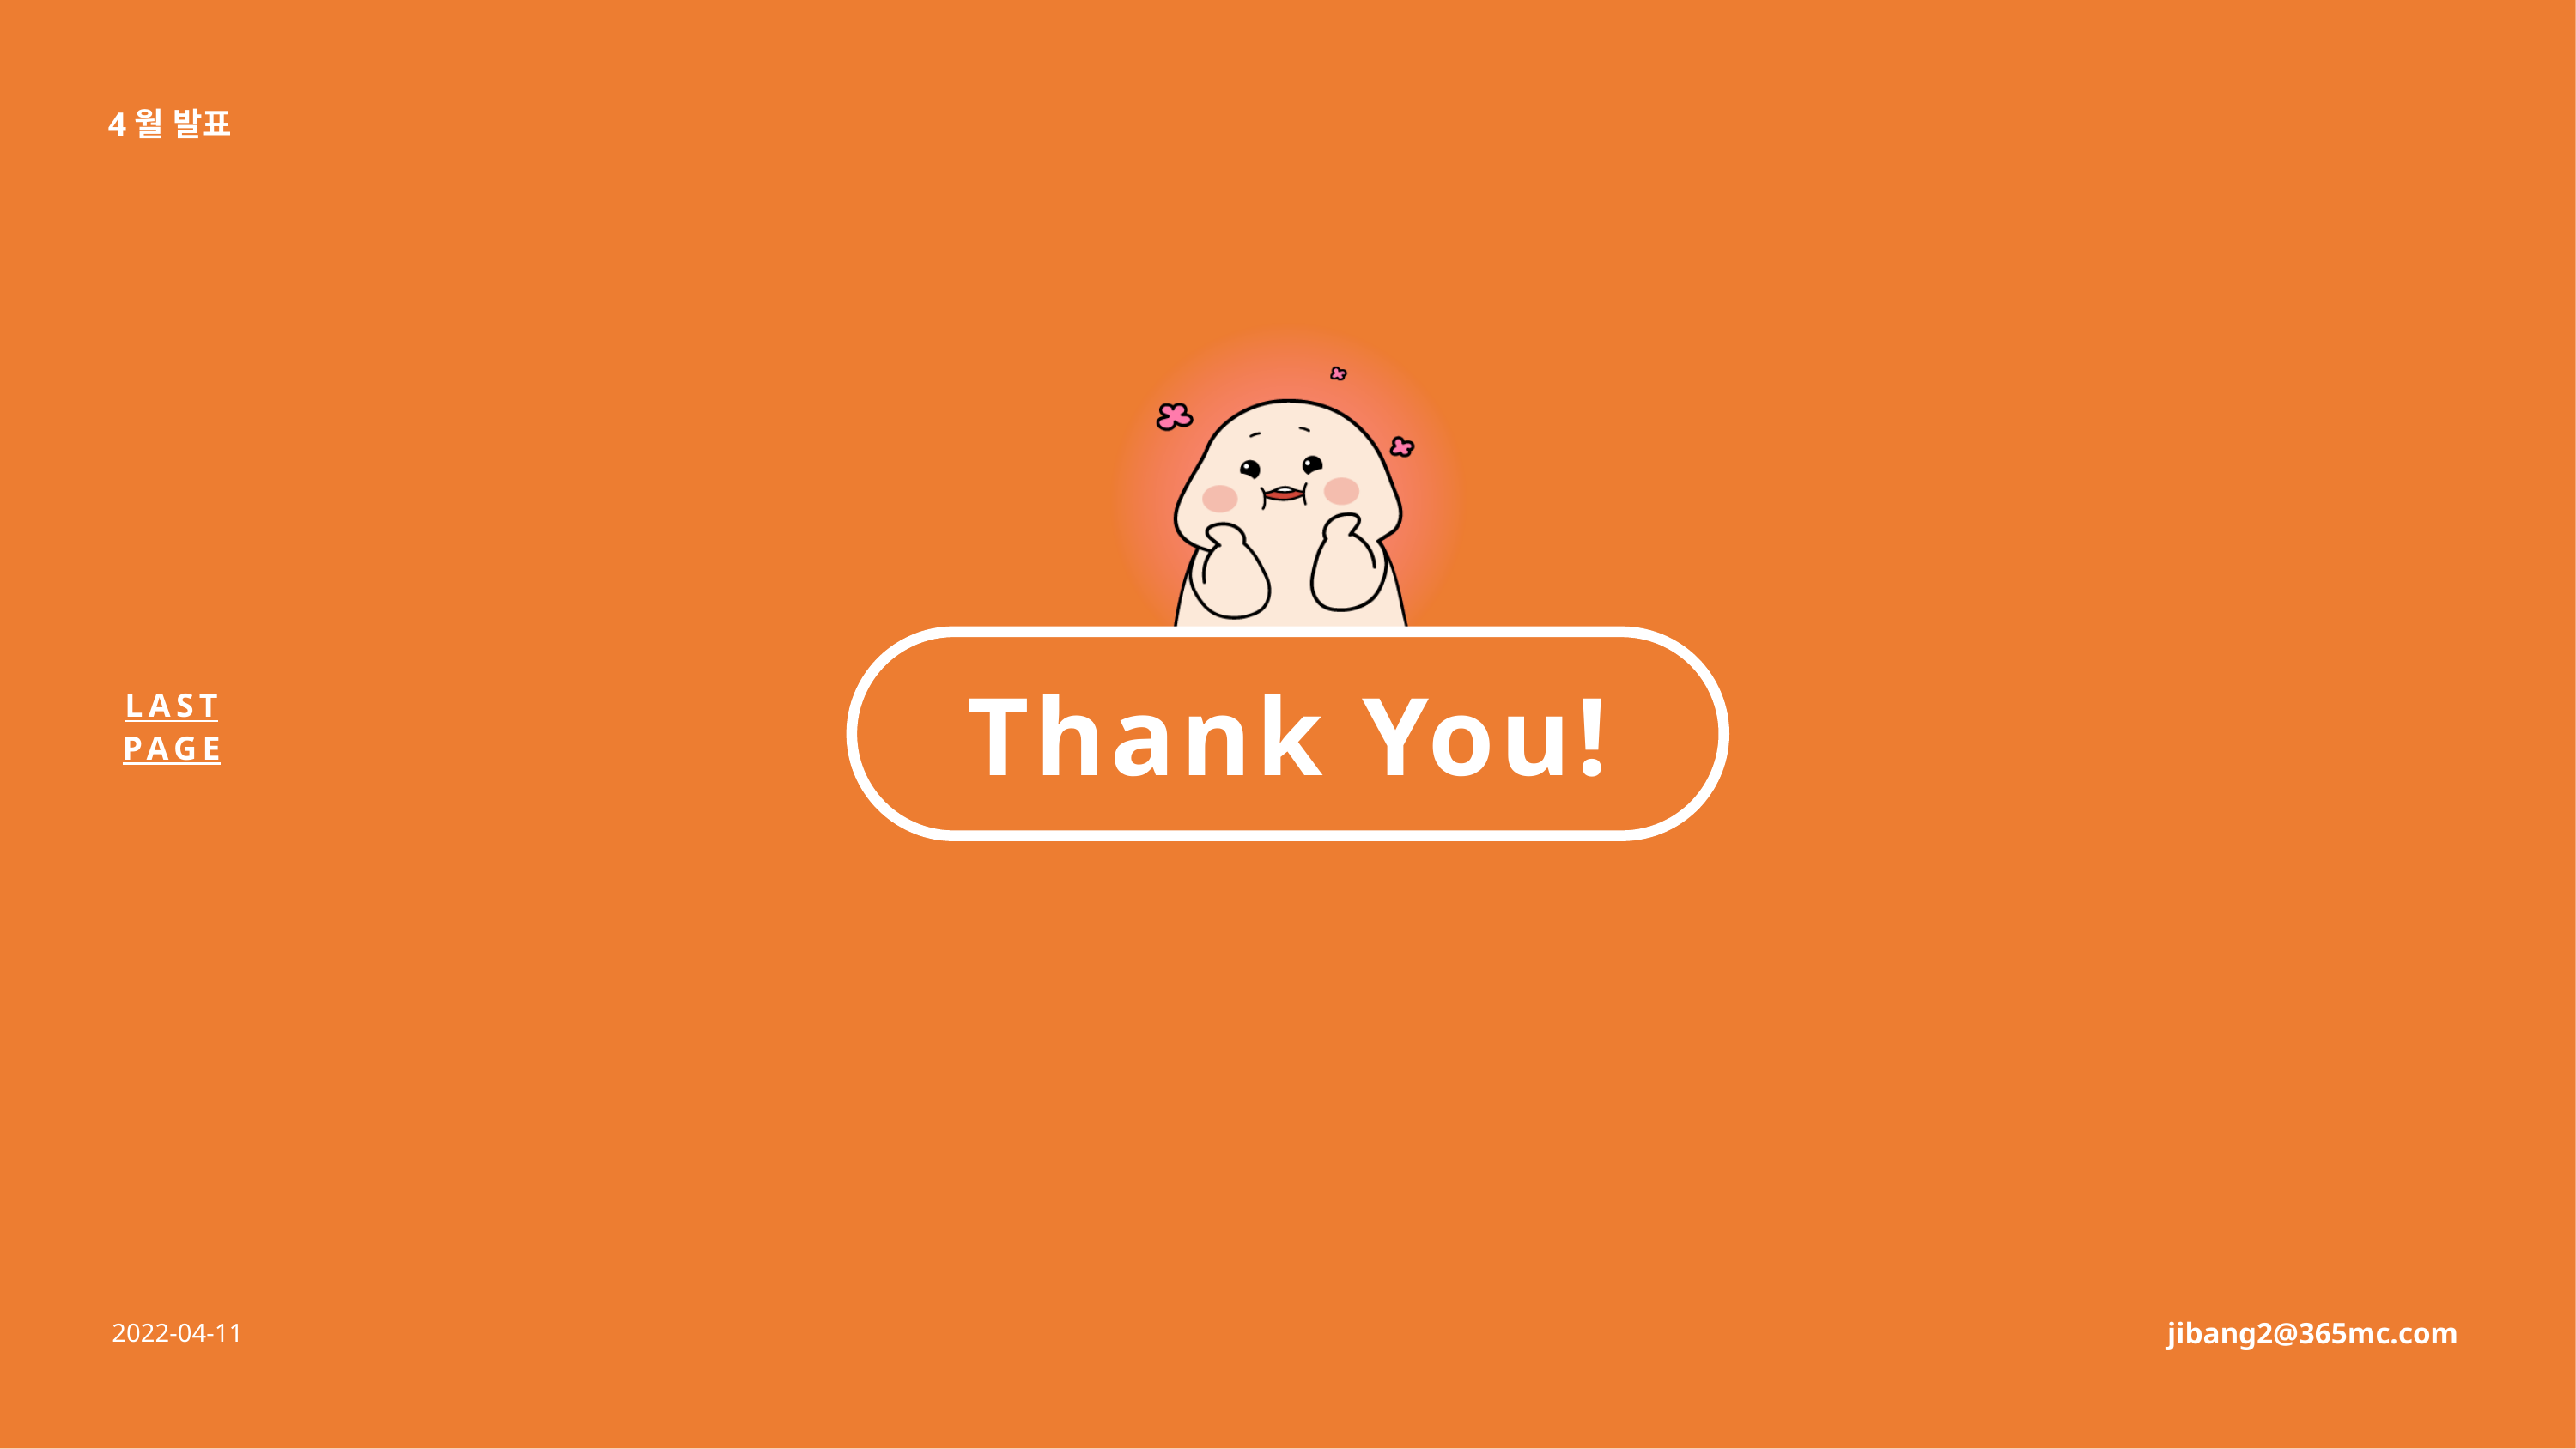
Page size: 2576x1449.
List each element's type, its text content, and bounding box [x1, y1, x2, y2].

text_box [0, 0, 2576, 1449]
text_box [849, 629, 1726, 838]
text_box 4월 발표 [88, 75, 252, 153]
text_box jibang2@365mc.com [2148, 1288, 2478, 1359]
text_box LAST PAGE [103, 671, 240, 776]
text_box 2022-04-11 [93, 1292, 264, 1357]
picture [1096, 287, 1480, 671]
